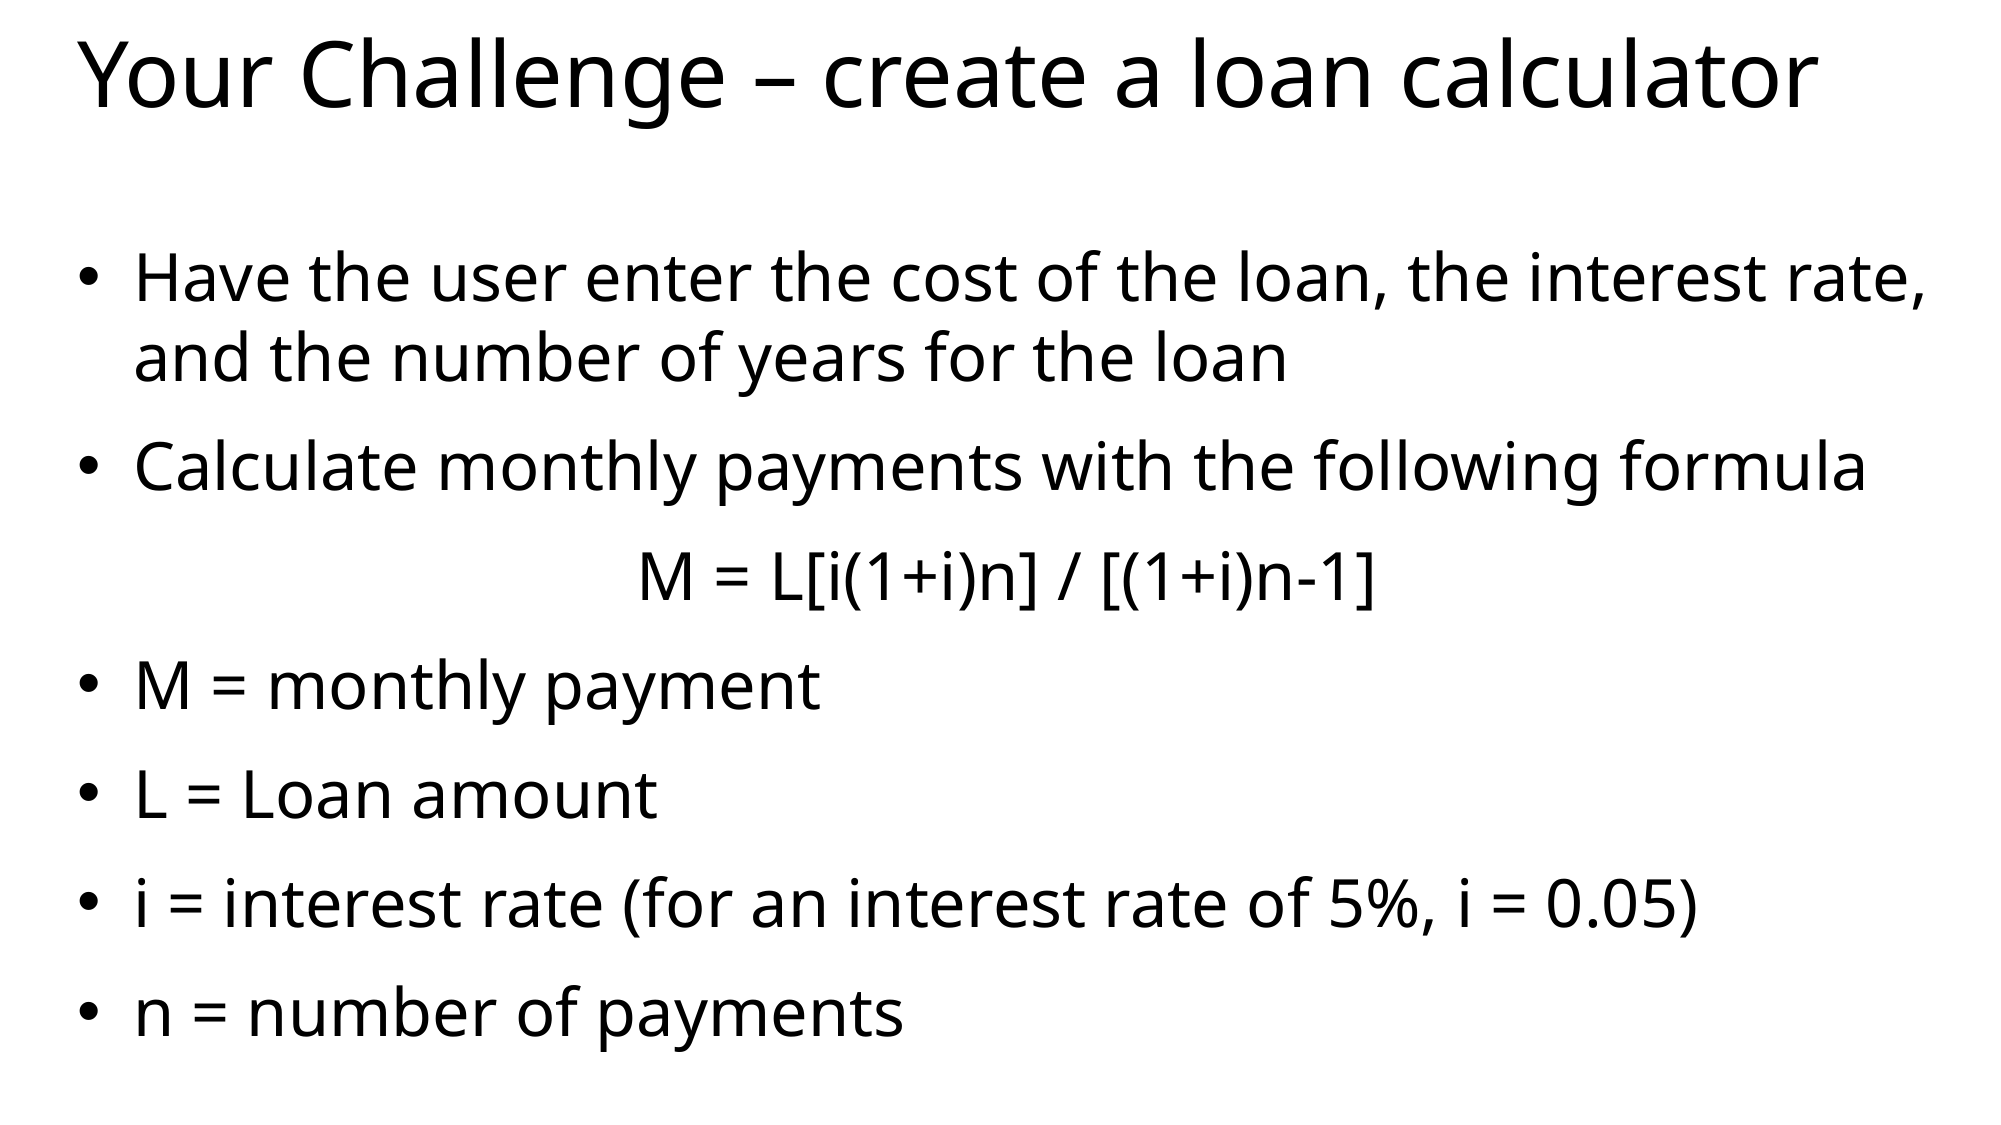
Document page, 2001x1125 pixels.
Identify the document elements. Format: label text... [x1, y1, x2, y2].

list Have the user enter the cost of the loan, the interest rate, and the number of years for the loan Calculate monthly payments with the following formula M = L[i(1+i)n] / [(1+i)n-1] M = monthly payment L = Loan amount i = interest rate (for an interest rate of 5%, i = 0.05) n = number of payments [62, 227, 1953, 1096]
title Your Challenge – create a loan calculator [62, 29, 1953, 205]
